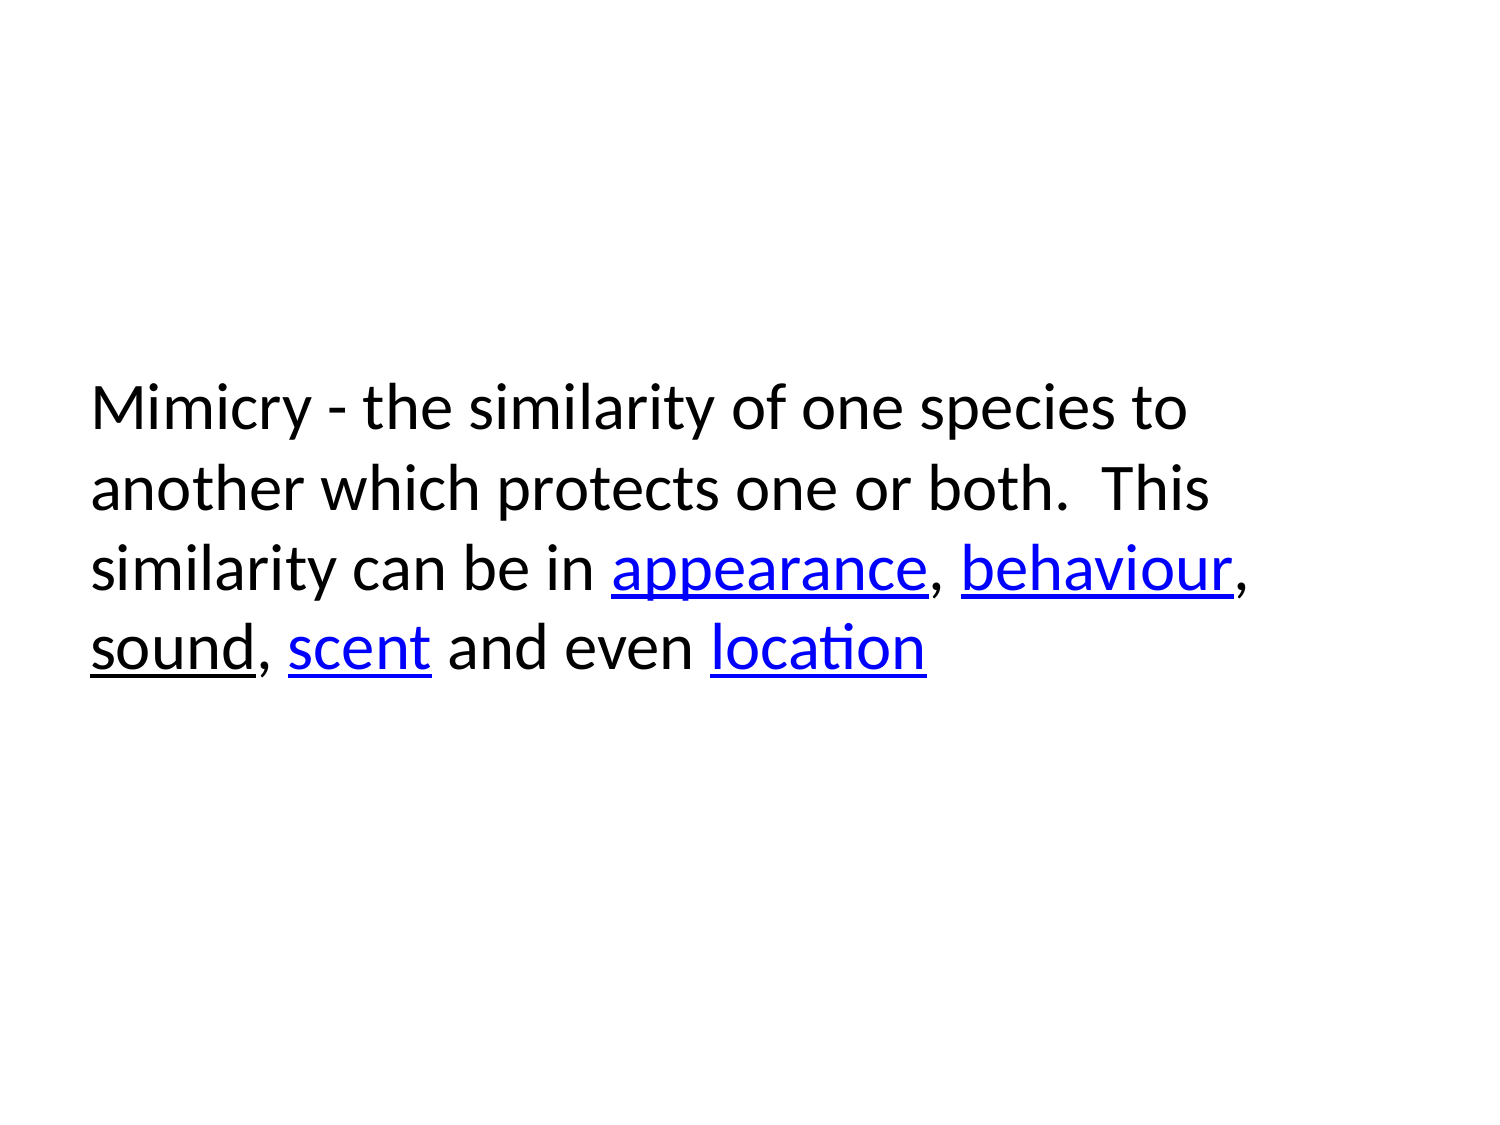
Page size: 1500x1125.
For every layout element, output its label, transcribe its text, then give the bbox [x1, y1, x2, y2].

list Mimicry - the similarity of one species to another which protects one or both. This similarity can be in appearance, behaviour, sound, scent and even location [75, 262, 1425, 1005]
